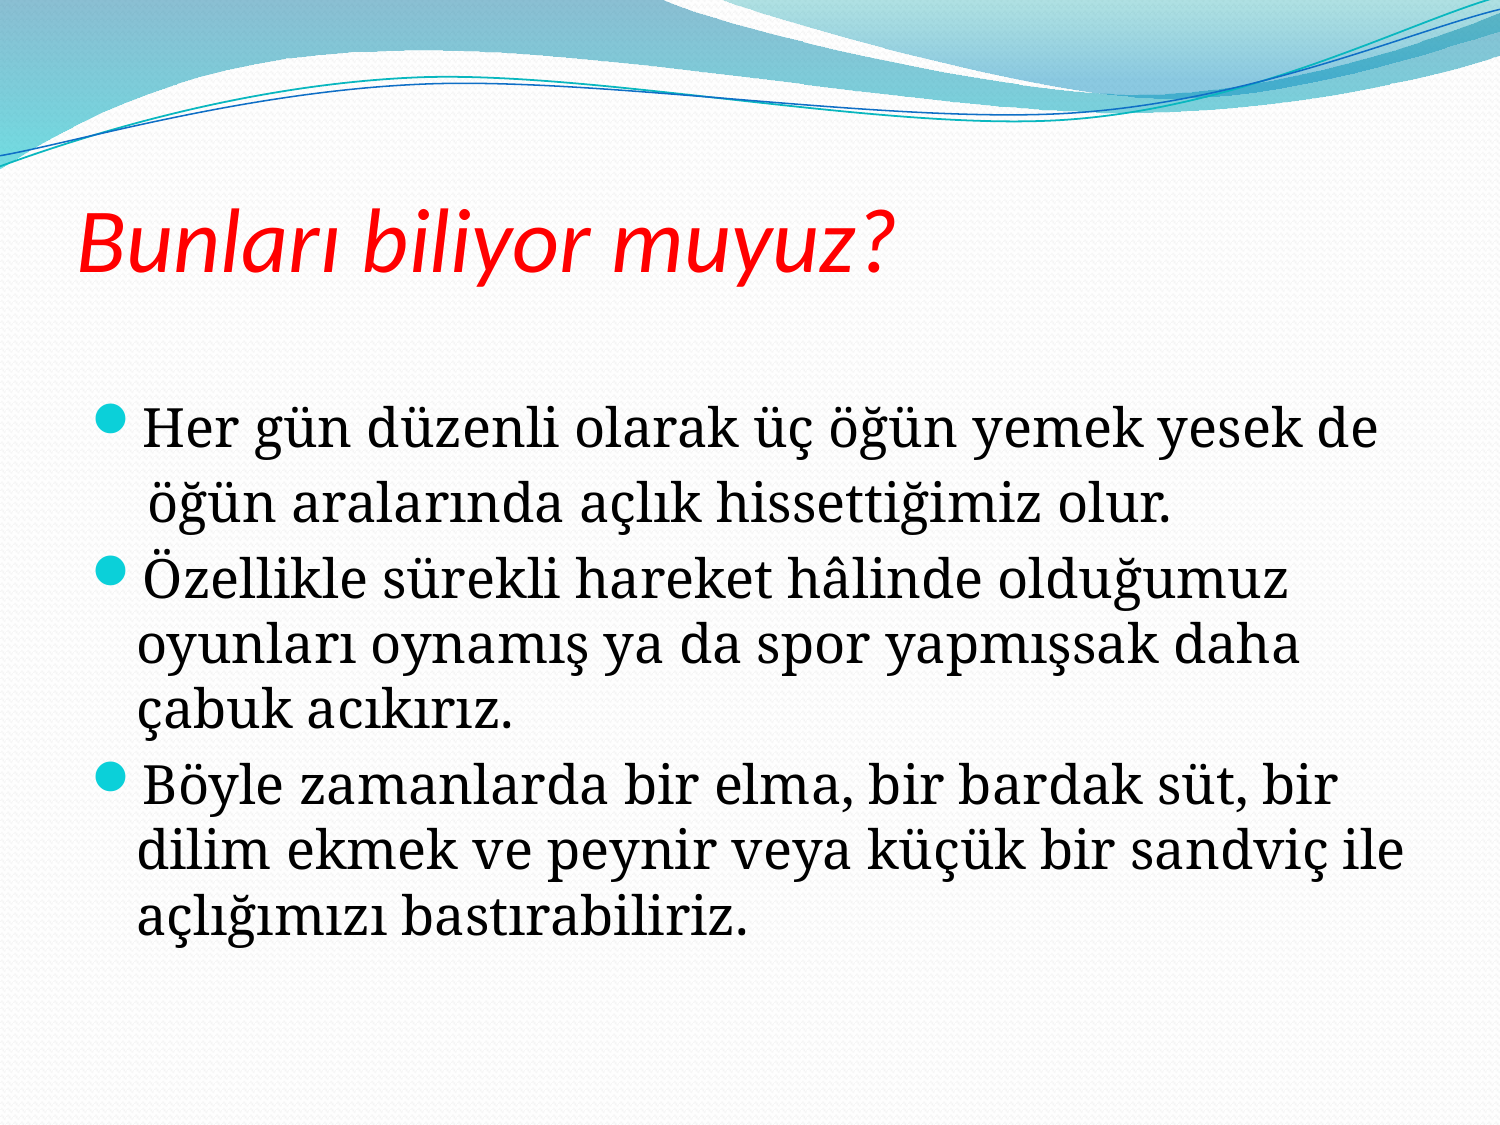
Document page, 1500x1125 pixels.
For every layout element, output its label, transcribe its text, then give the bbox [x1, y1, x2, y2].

title Bunları biliyor muyuz? [76, 172, 1427, 292]
list Her gün düzenli olarak üç öğün yemek yesek de öğün aralarında açlık hissettiğimiz olur. Özellikle sürekli hareket hâlinde olduğumuz oyunları oynamış ya da spor yapmışsak daha çabuk acıkırız. Böyle zamanlarda bir elma, bir bardak süt, bir dilim ekmek ve peynir veya küçük bir sandviç ile açlığımızı bastırabiliriz. [76, 385, 1449, 1035]
